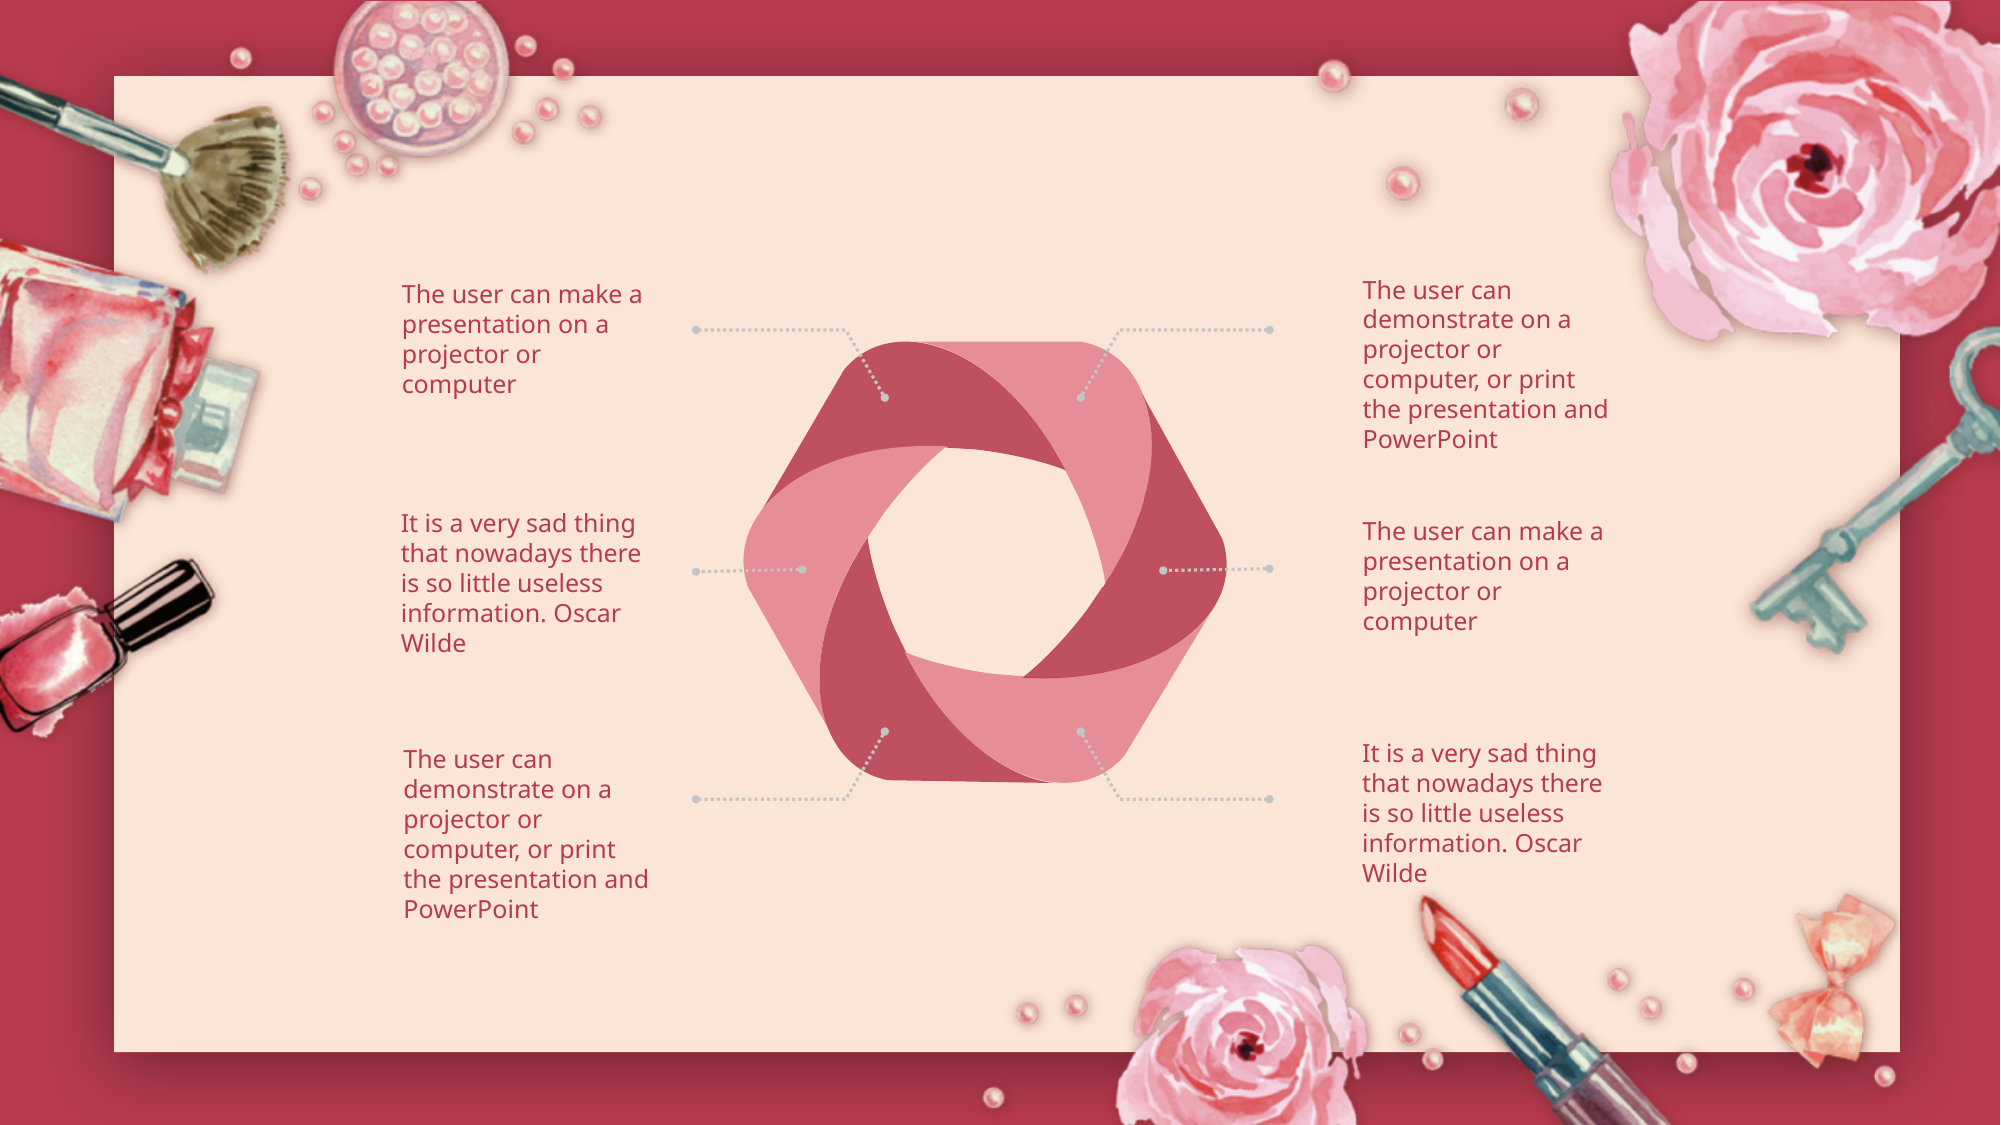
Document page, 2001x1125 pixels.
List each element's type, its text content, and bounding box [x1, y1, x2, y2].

text_box [691, 778, 857, 804]
text_box The user can demonstrate on a projector or computer, or print the presentation and PowerPoint [388, 736, 665, 931]
text_box [1113, 325, 1274, 350]
text_box The user can demonstrate on a projector or computer, or print the presentation and PowerPoint [1347, 266, 1624, 462]
text_box [1109, 779, 1274, 804]
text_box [755, 341, 1215, 781]
text_box [691, 325, 853, 352]
text_box It is a very sad thing that nowadays there is so little useless information. Oscar Wilde [386, 500, 663, 665]
text_box The user can make a presentation on a projector or computer [1347, 508, 1624, 643]
text_box It is a very sad thing that nowadays there is so little useless information. Oscar Wilde [1347, 730, 1624, 896]
picture [0, 1, 2000, 1125]
text_box The user can make a presentation on a projector or computer [387, 271, 664, 406]
